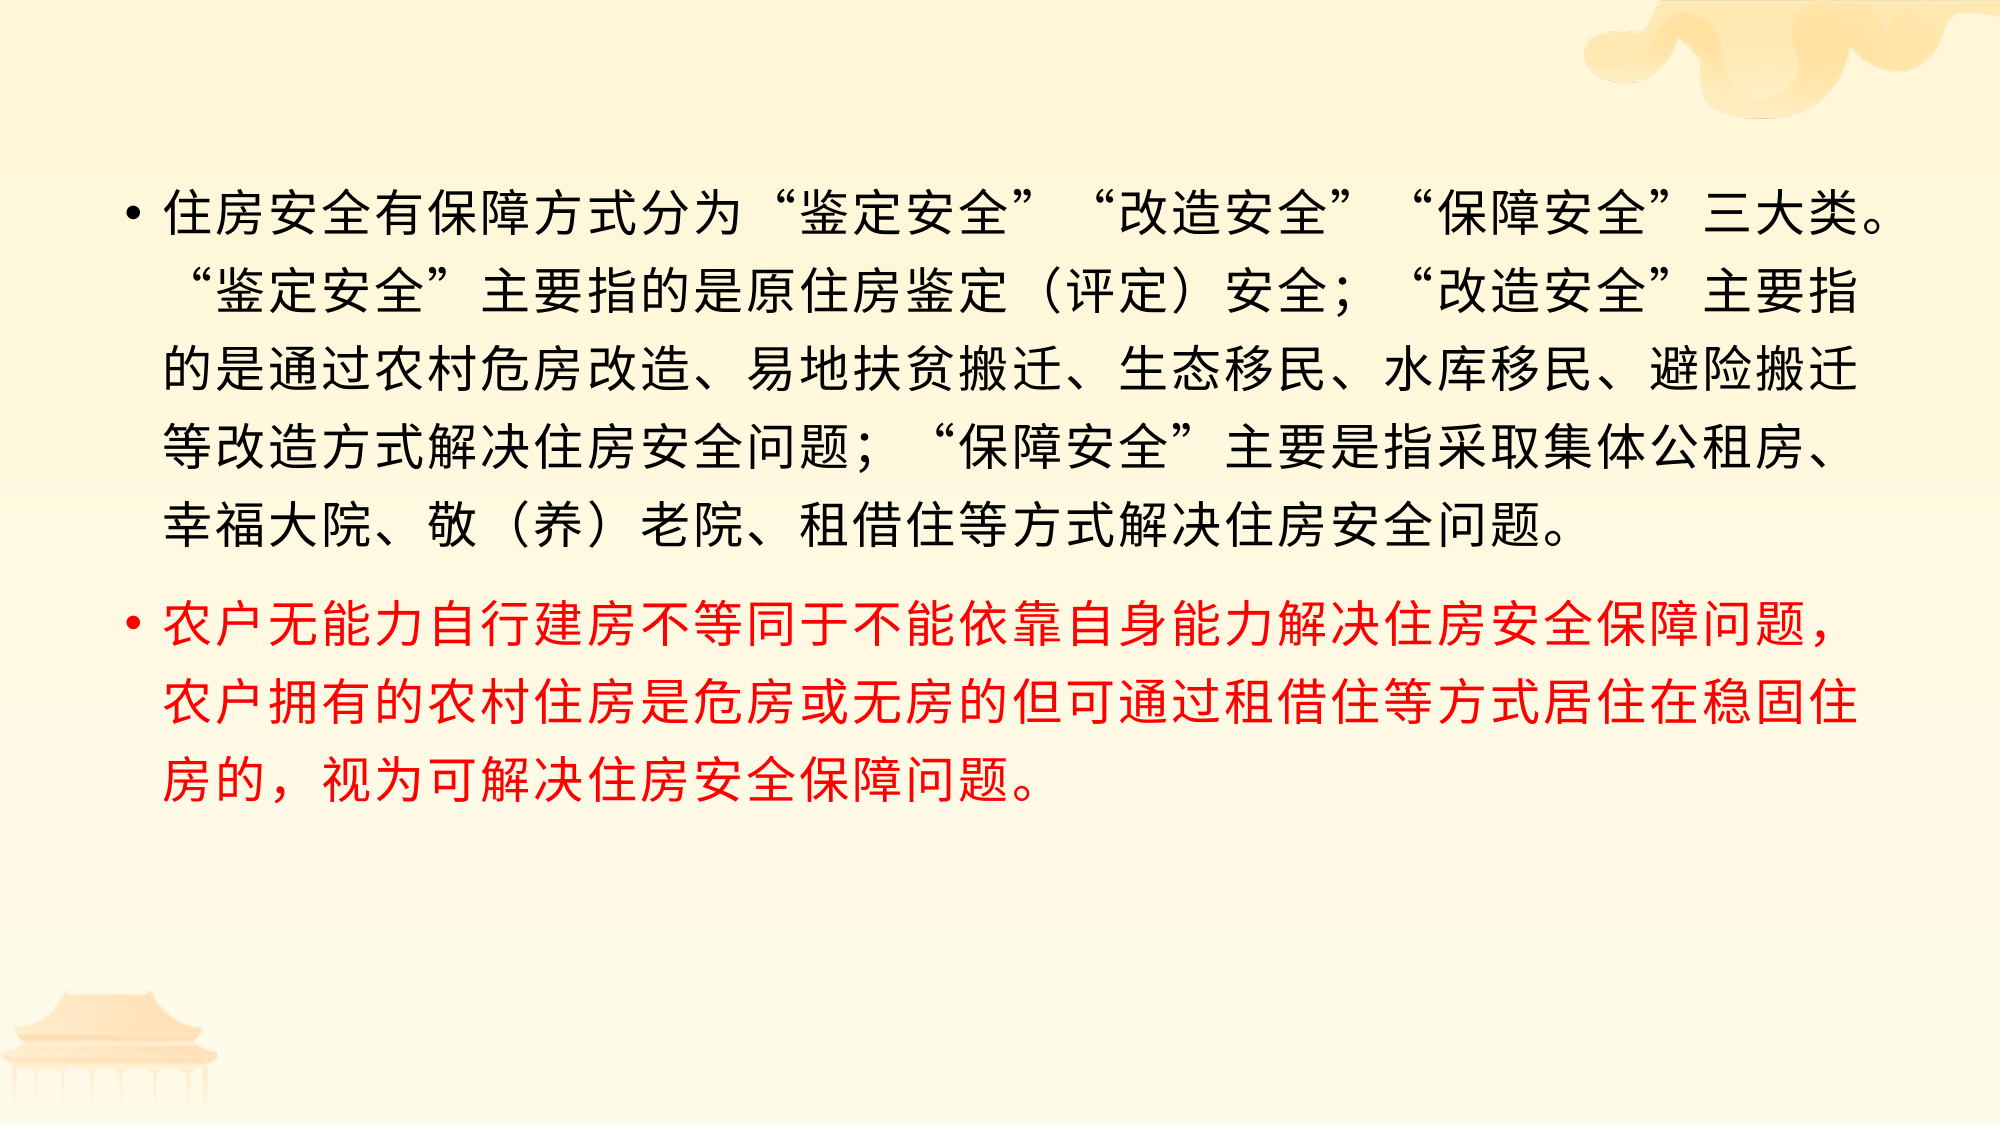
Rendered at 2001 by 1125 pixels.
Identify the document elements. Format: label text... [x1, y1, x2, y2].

picture [0, 0, 2000, 1125]
list 住房安全有保障方式分为“鉴定安全”“改造安全”“保障安全”三大类。“鉴定安全”主要指的是原住房鉴定（评定）安全；“改造安全”主要指的是通过农村危房改造、易地扶贫搬迁、生态移民、水库移民、避险搬迁等改造方式解决住房安全问题；“保障安全”主要是指采取集体公租房、幸福大院、敬（养）老院、租借住等方式解决住房安全问题。 农户无能力自行建房不等同于不能依靠自身能力解决住房安全保障问题，农户拥有的农村住房是危房或无房的但可通过租借住等方式居住在稳固住房的，视为可解决住房安全保障问题。 [109, 156, 1891, 1041]
